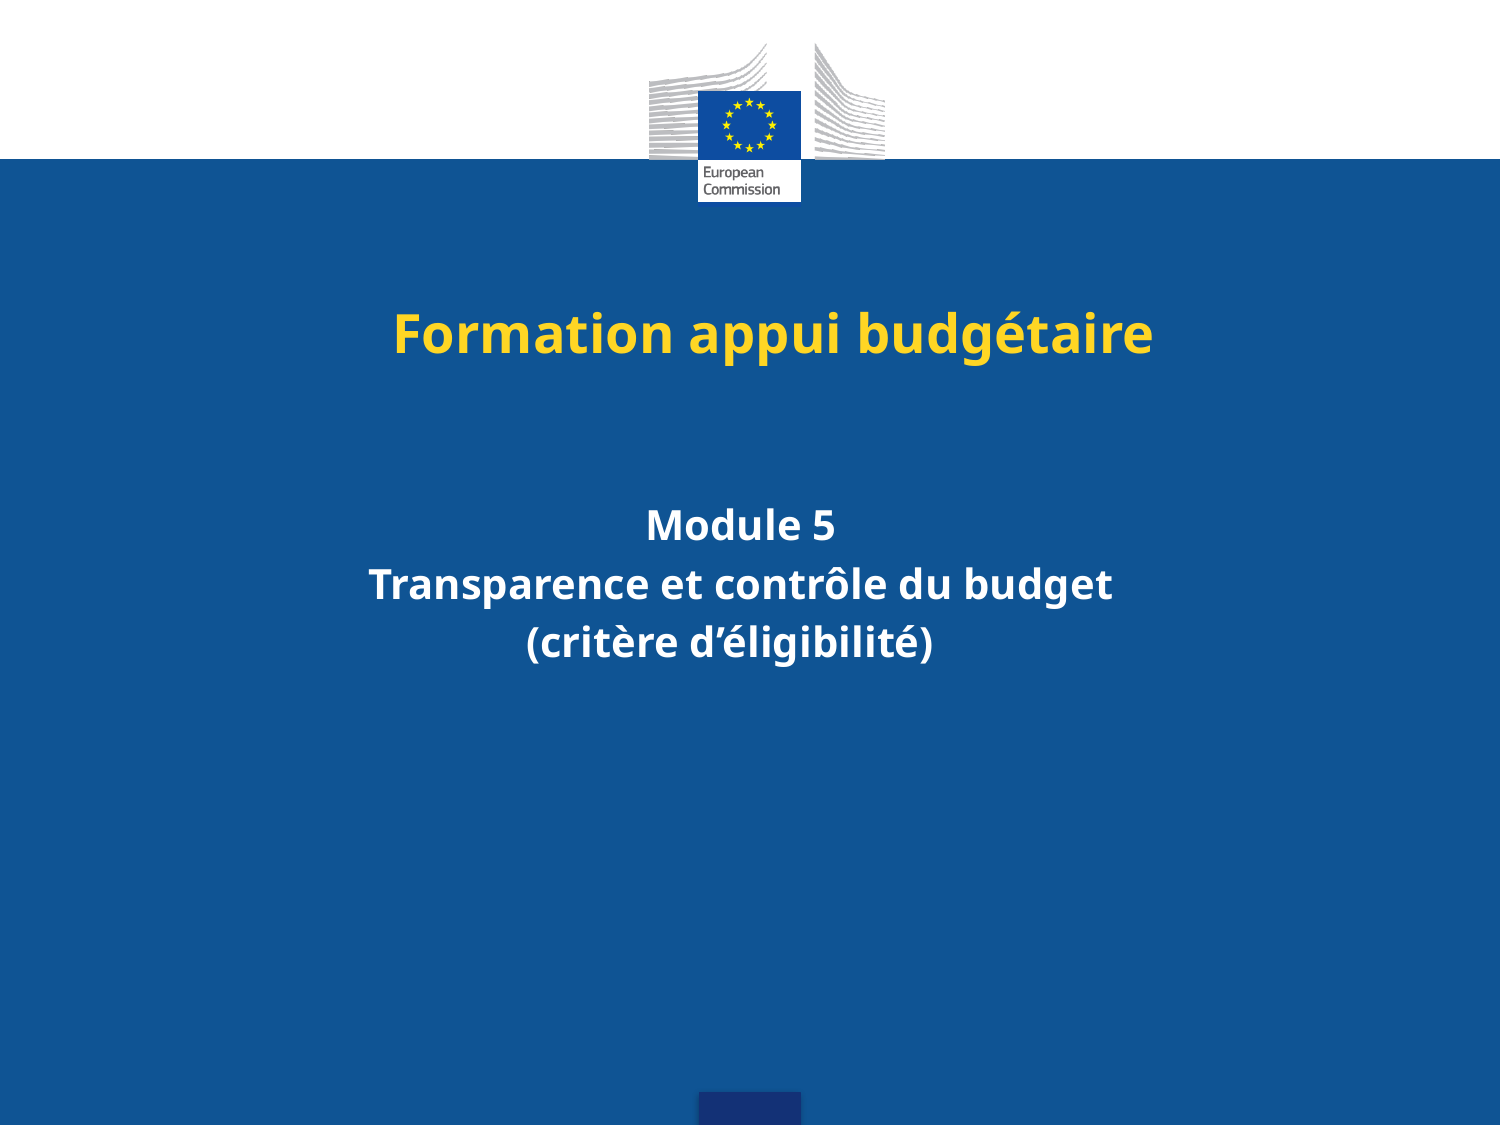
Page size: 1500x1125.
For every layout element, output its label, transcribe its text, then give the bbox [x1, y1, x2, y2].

subtitle Module 5 Transparence et contrôle du budget (critère d’éligibilité) [40, 491, 1442, 776]
title Formation appui budgétaire [88, 266, 1459, 398]
